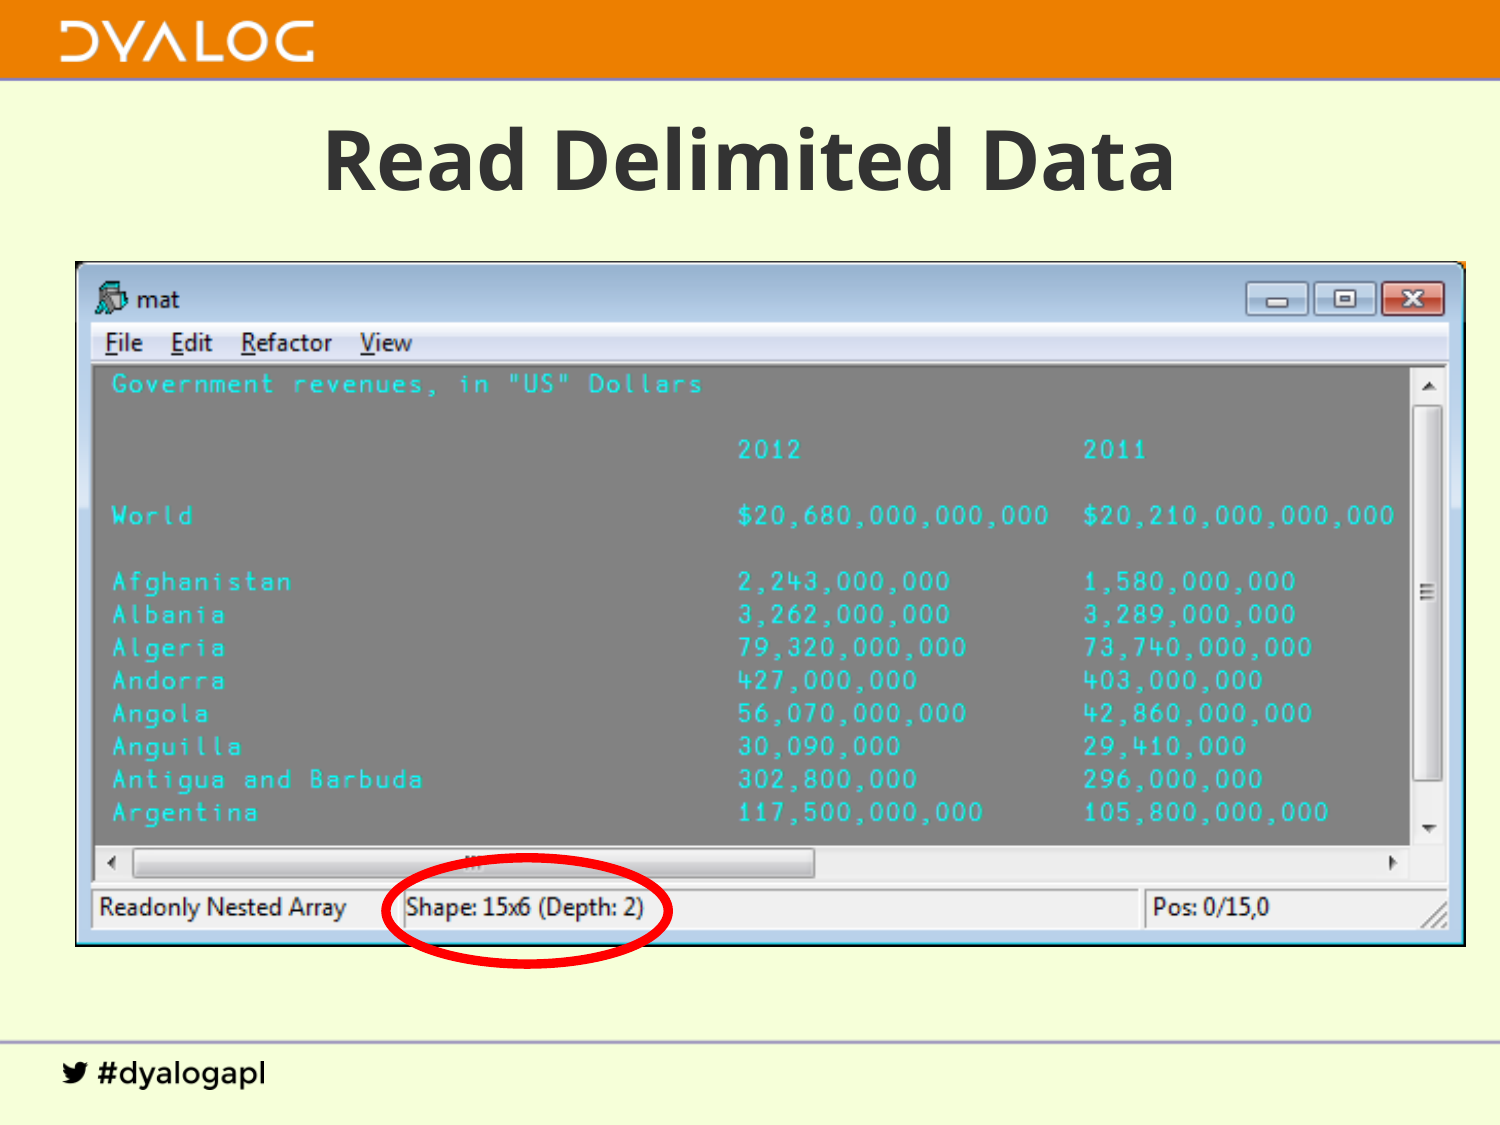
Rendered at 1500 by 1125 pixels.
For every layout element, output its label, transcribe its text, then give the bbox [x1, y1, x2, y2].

picture [0, 0, 1500, 1125]
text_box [74, 261, 1467, 965]
title Read Delimited Data [112, 99, 1388, 260]
